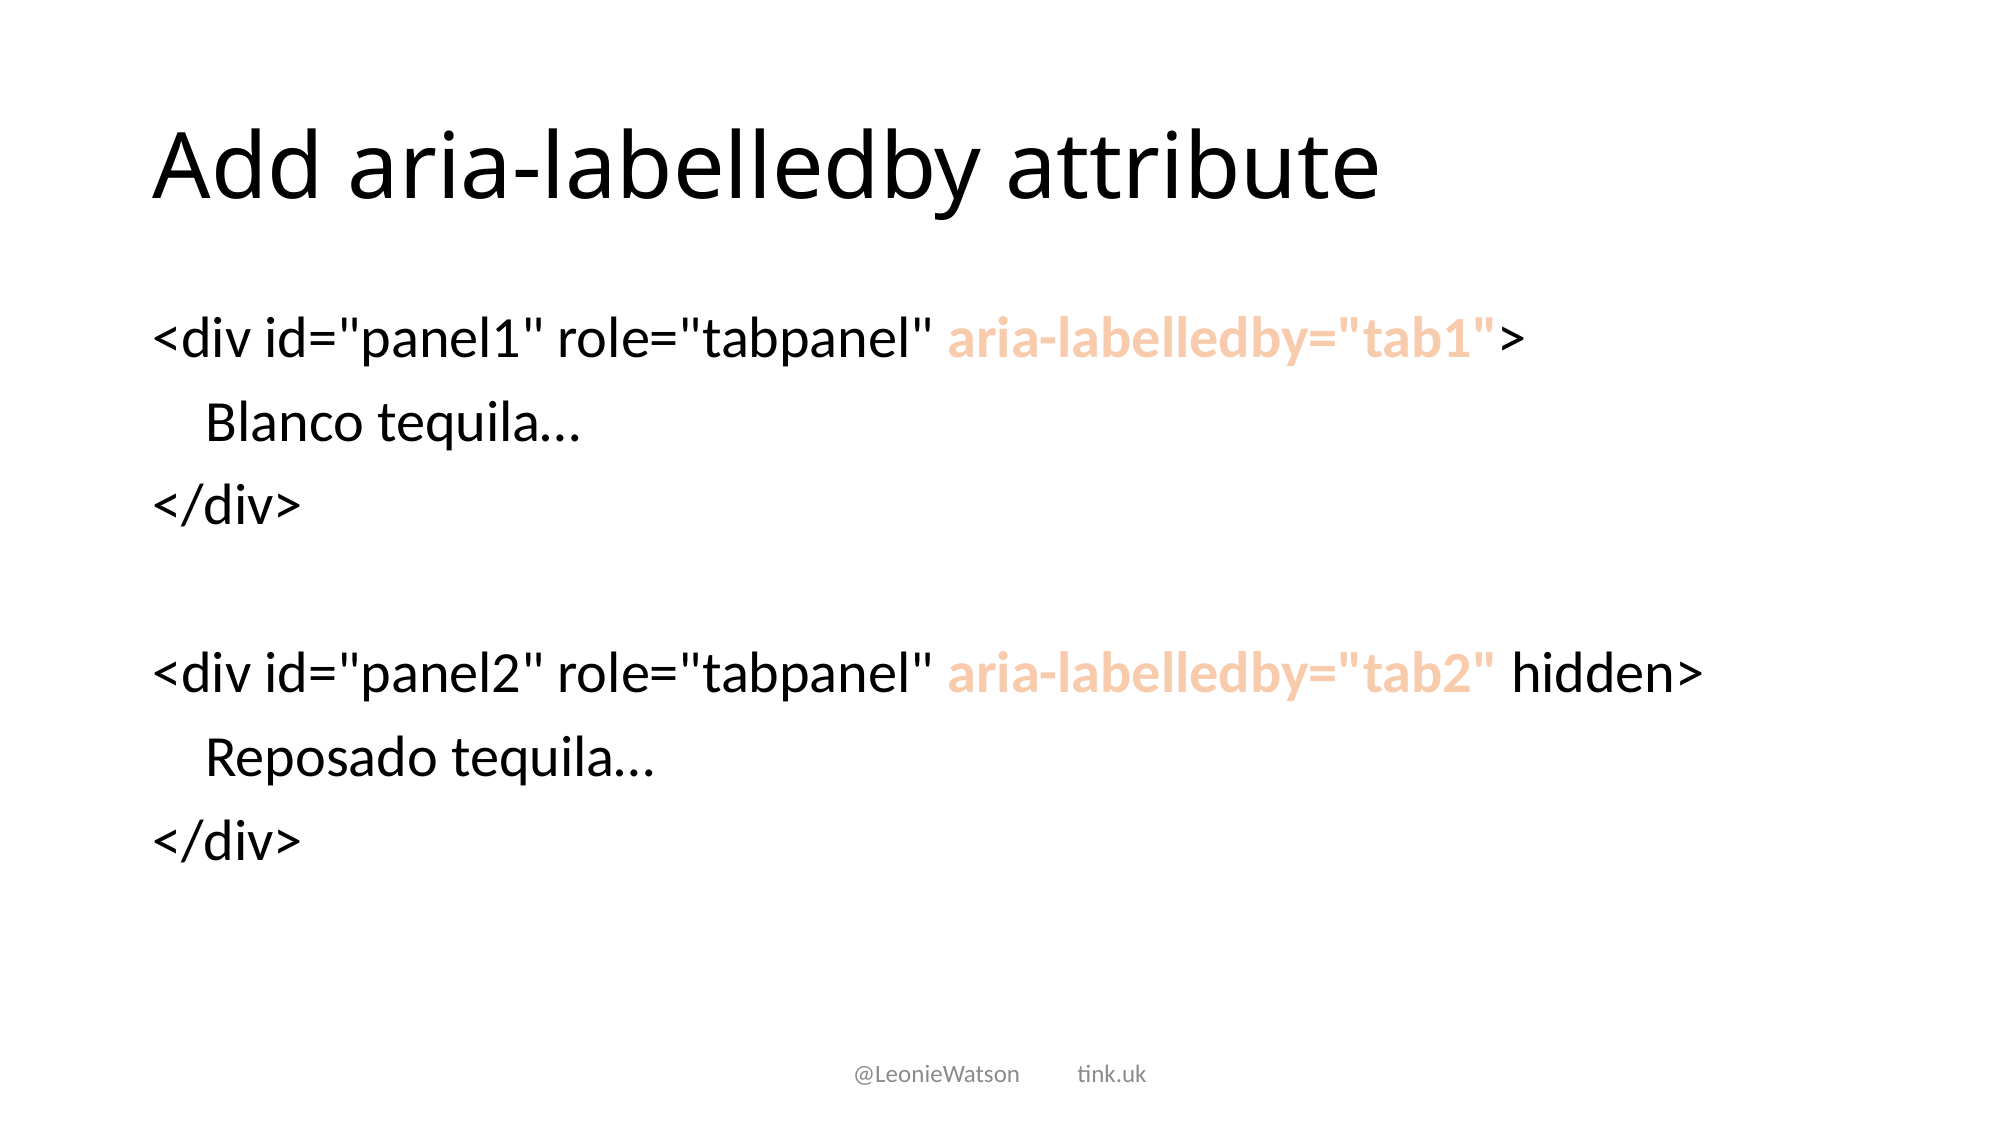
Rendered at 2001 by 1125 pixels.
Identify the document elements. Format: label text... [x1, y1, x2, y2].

title Add aria-labelledby attribute [137, 59, 1863, 278]
footer @LeonieWatson tink.uk [662, 1042, 1338, 1103]
list <div id="panel1" role="tabpanel" aria-labelledby="tab1"> Blanco tequila… </div> <div id="panel2" role="tabpanel" aria-labelledby="tab2" hidden> Reposado tequila… </div> [137, 299, 1863, 1014]
